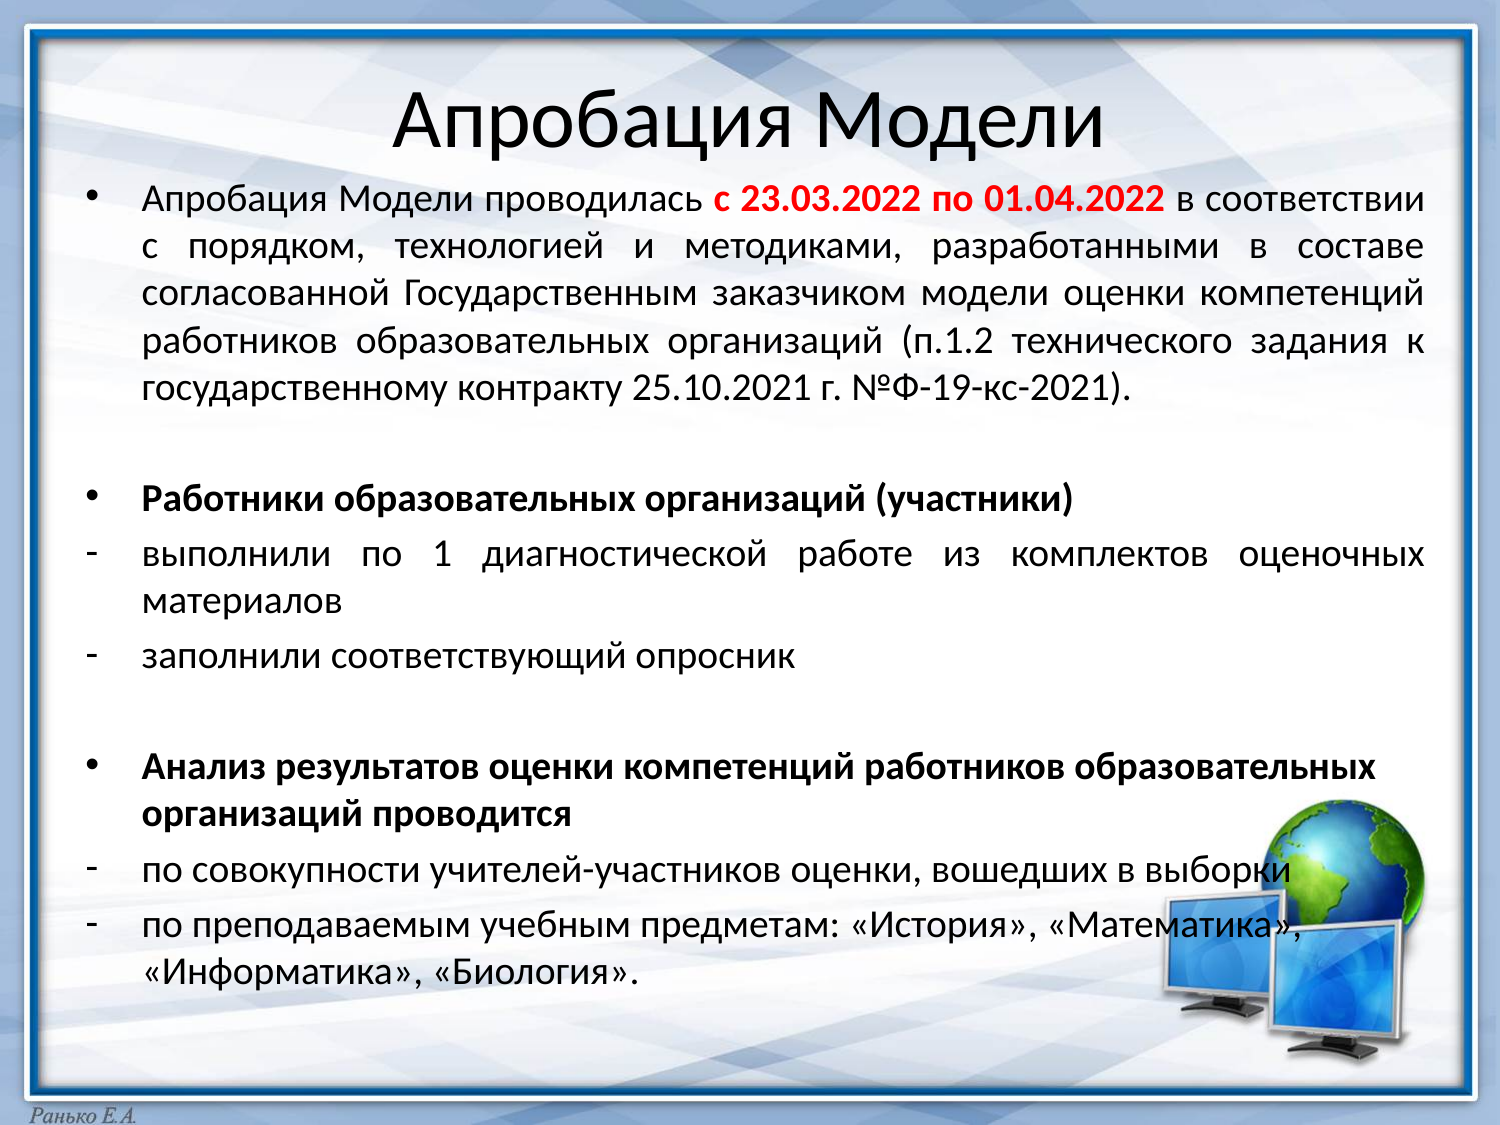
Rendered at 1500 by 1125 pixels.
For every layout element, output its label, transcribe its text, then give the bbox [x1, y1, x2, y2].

picture [0, 0, 1500, 1125]
title Апробация Модели [64, 54, 1436, 173]
list Апробация Модели проводилась с 23.03.2022 по 01.04.2022 в соответствии с порядком, технологией и методиками, разработанными в составе согласованной Государственным заказчиком модели оценки компетенций работников образовательных организаций (п.1.2 технического задания к государственному контракту 25.10.2021 г. №Ф-19-кс-2021). Работники образовательных организаций (участники) выполнили по 1 диагностической работе из комплектов оценочных материалов заполнили соответствующий опросник Анализ результатов оценки компетенций работников образовательных организаций проводится по совокупности учителей-участников оценки, вошедших в выборки по преподаваемым учебным предметам: «История», «Математика», «Информатика», «Биология». [70, 164, 1441, 1015]
